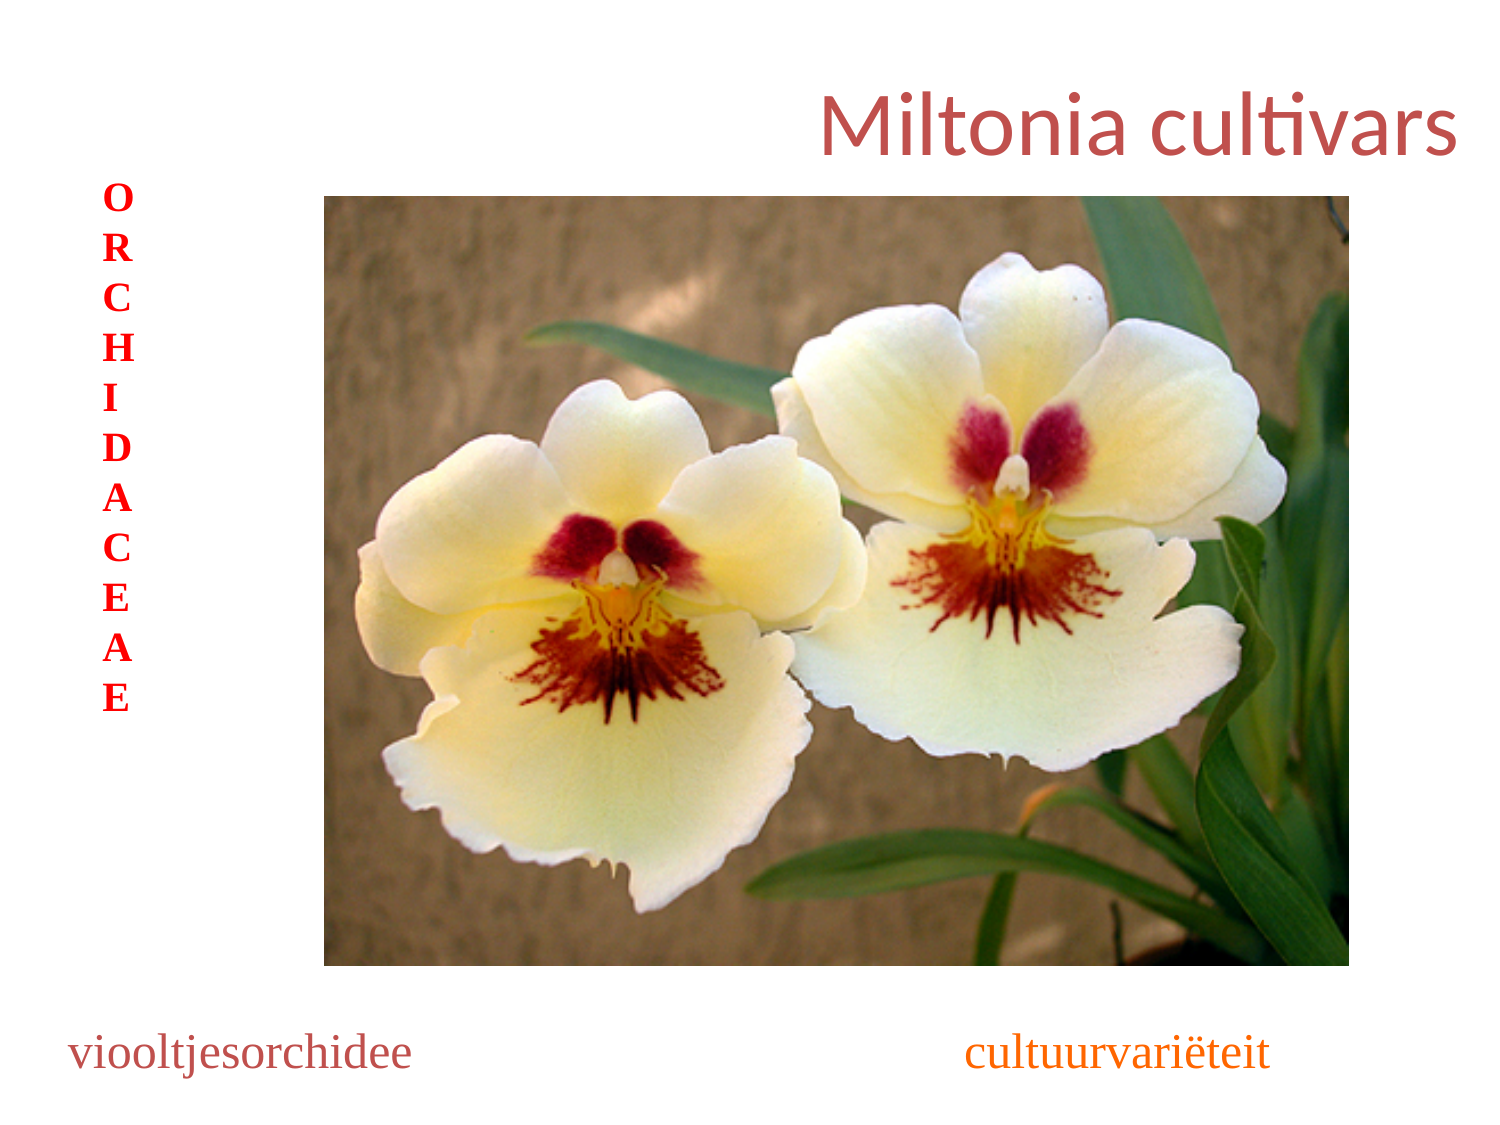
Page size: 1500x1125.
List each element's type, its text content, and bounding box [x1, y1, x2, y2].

text_box cultuurvariëteit [572, 1011, 1286, 1087]
text_box viooltjesorchidee [53, 1011, 572, 1087]
text_box ORCHIDACEAE [87, 162, 150, 728]
picture [324, 196, 1350, 967]
title Miltonia cultivars [200, 24, 1475, 213]
